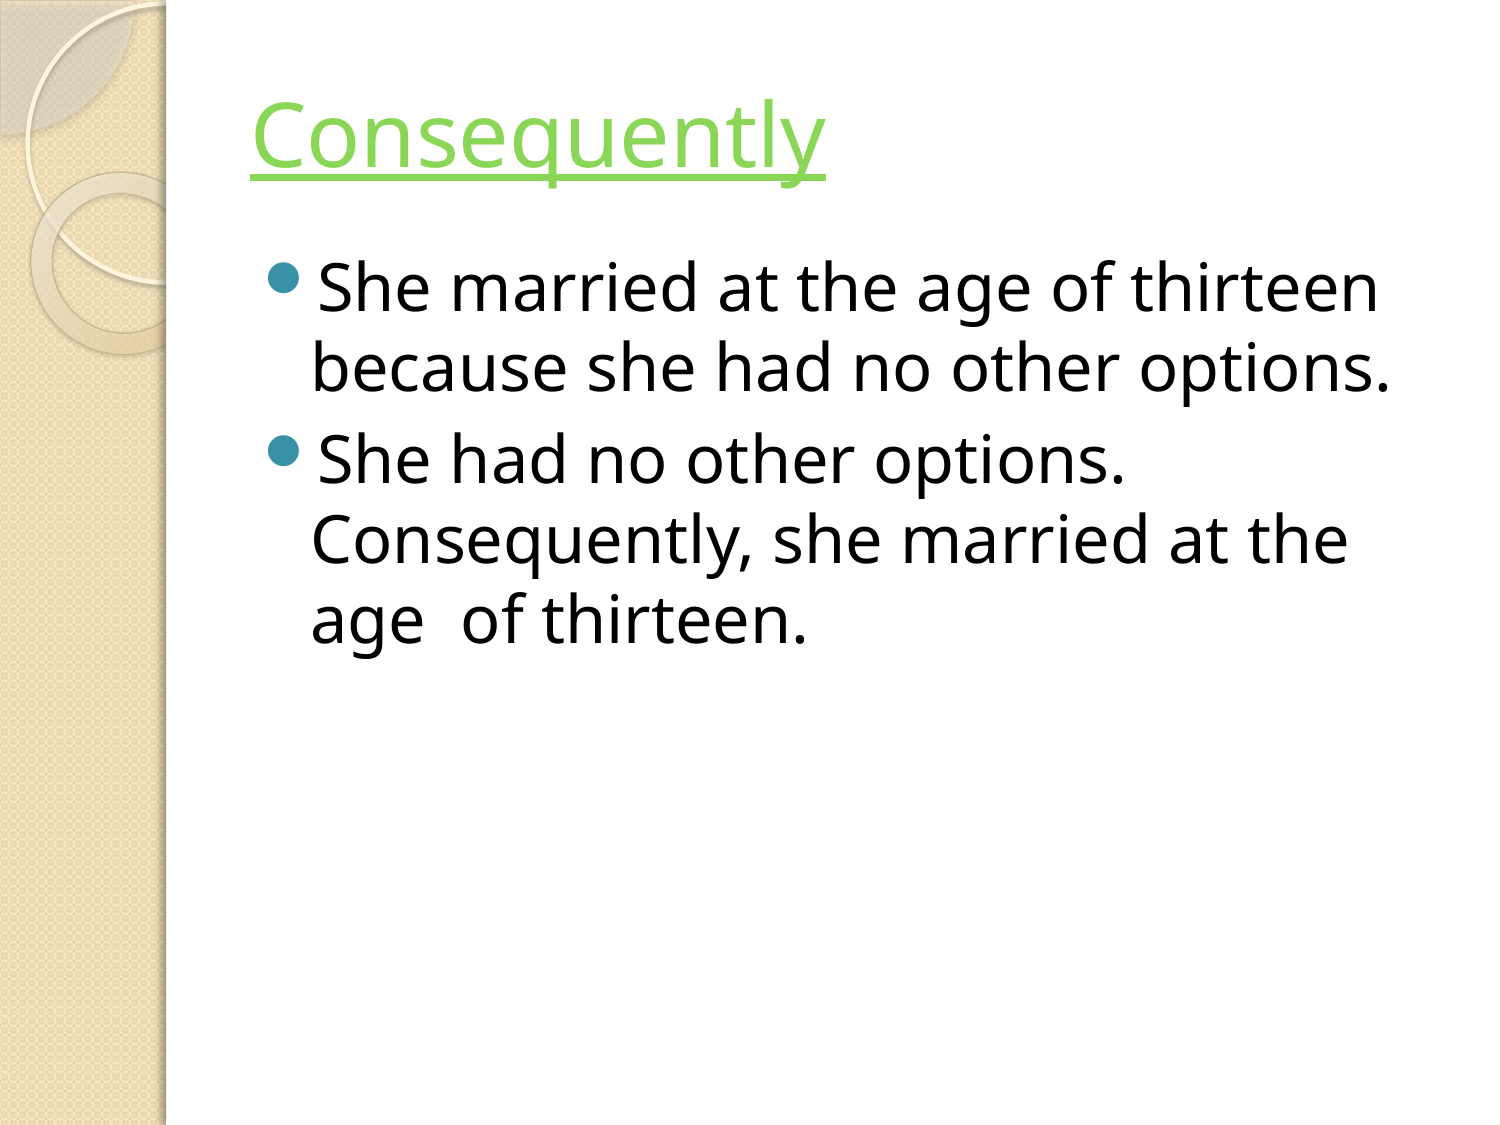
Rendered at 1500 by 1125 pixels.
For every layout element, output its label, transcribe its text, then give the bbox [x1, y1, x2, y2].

list She married at the age of thirteen because she had no other options. She had no other options. Consequently, she married at the age of thirteen. [235, 237, 1466, 1025]
title Consequently [235, 45, 1466, 233]
